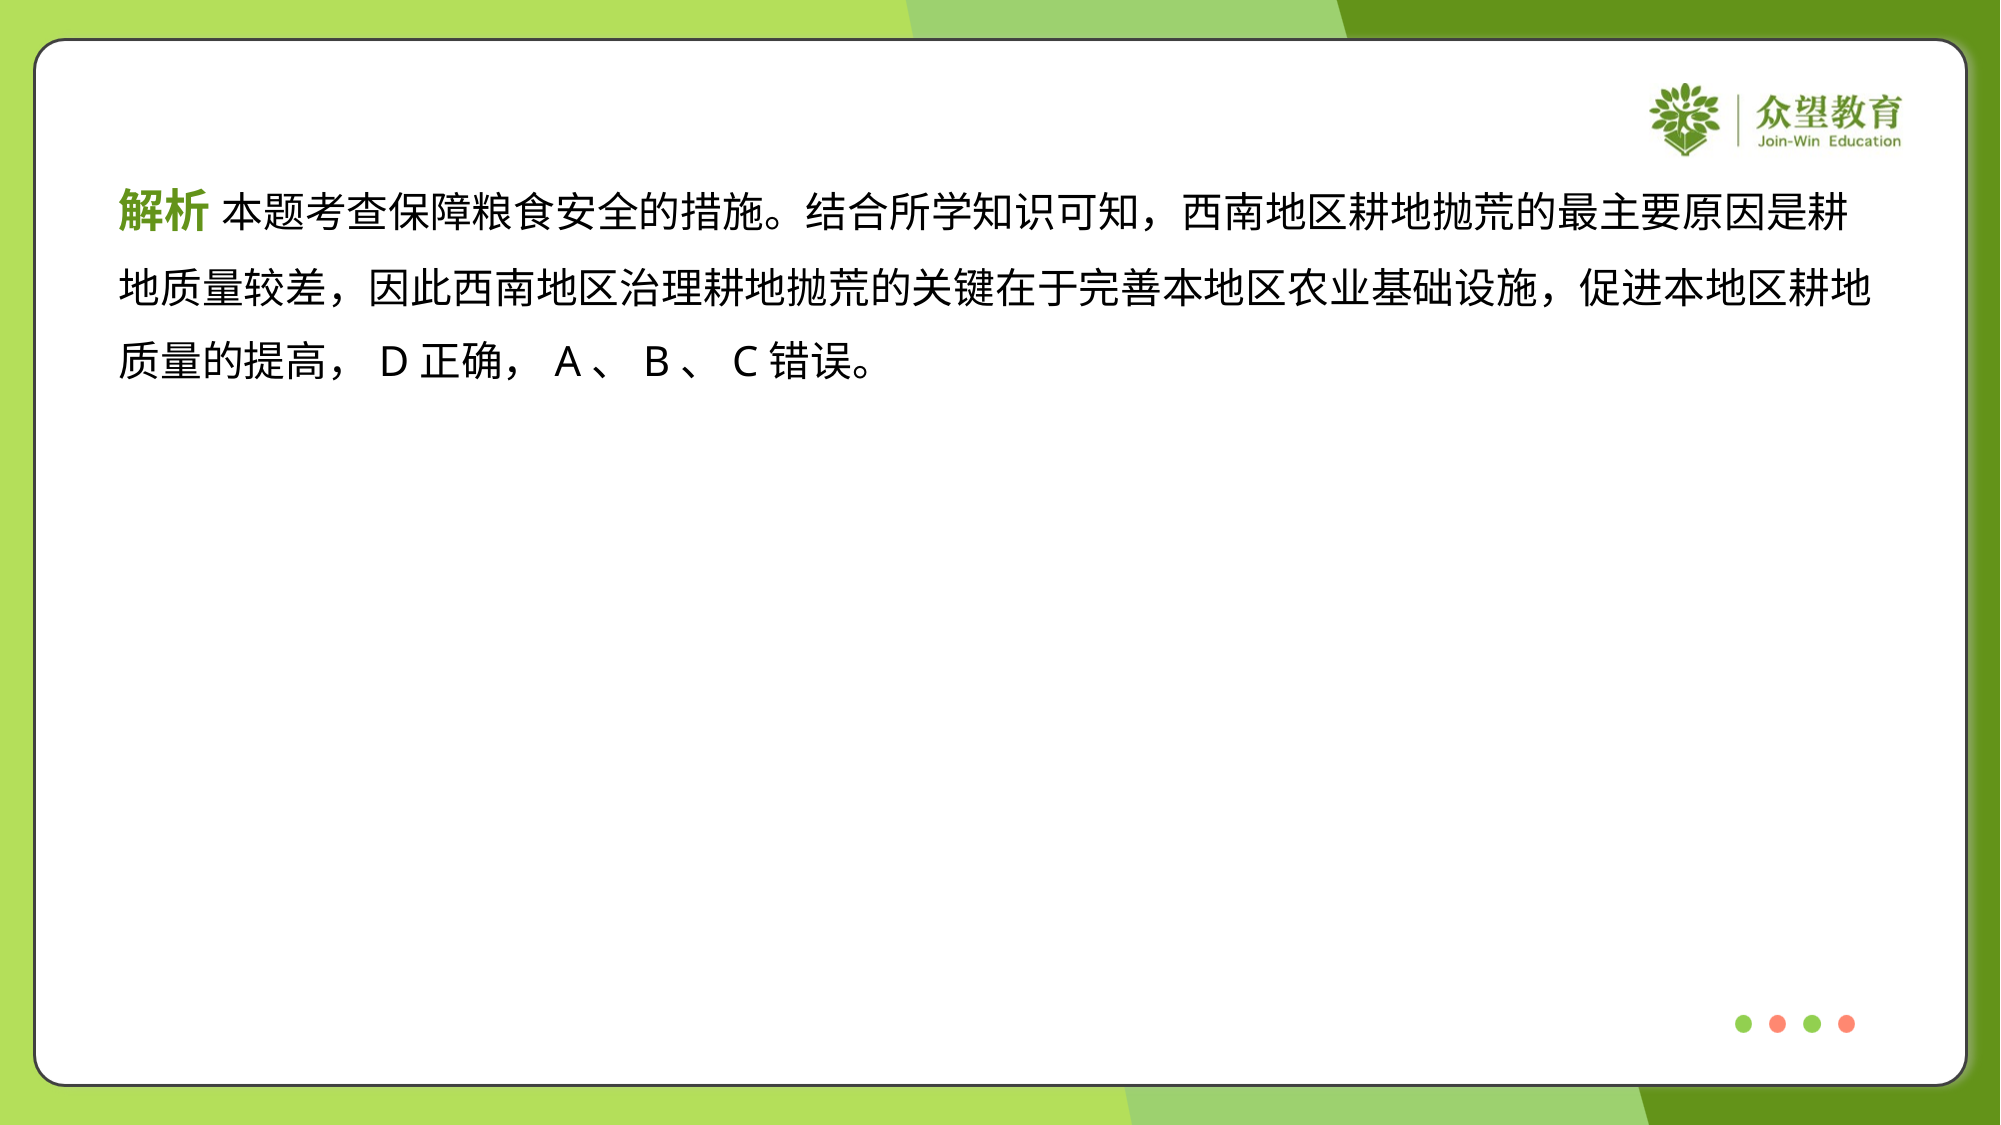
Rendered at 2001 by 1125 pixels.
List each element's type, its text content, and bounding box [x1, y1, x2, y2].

text_box 解析 本题考查保障粮食安全的措施。结合所学知识可知，西南地区耕地抛荒的最主要原因是耕 地质量较差，因此西南地区治理耕地抛荒的关键在于完善本地区农业基础设施，促进本地区耕地 质量的提高，D正确，A、B、C错误。 [118, 159, 1883, 377]
picture [0, 0, 2000, 1125]
